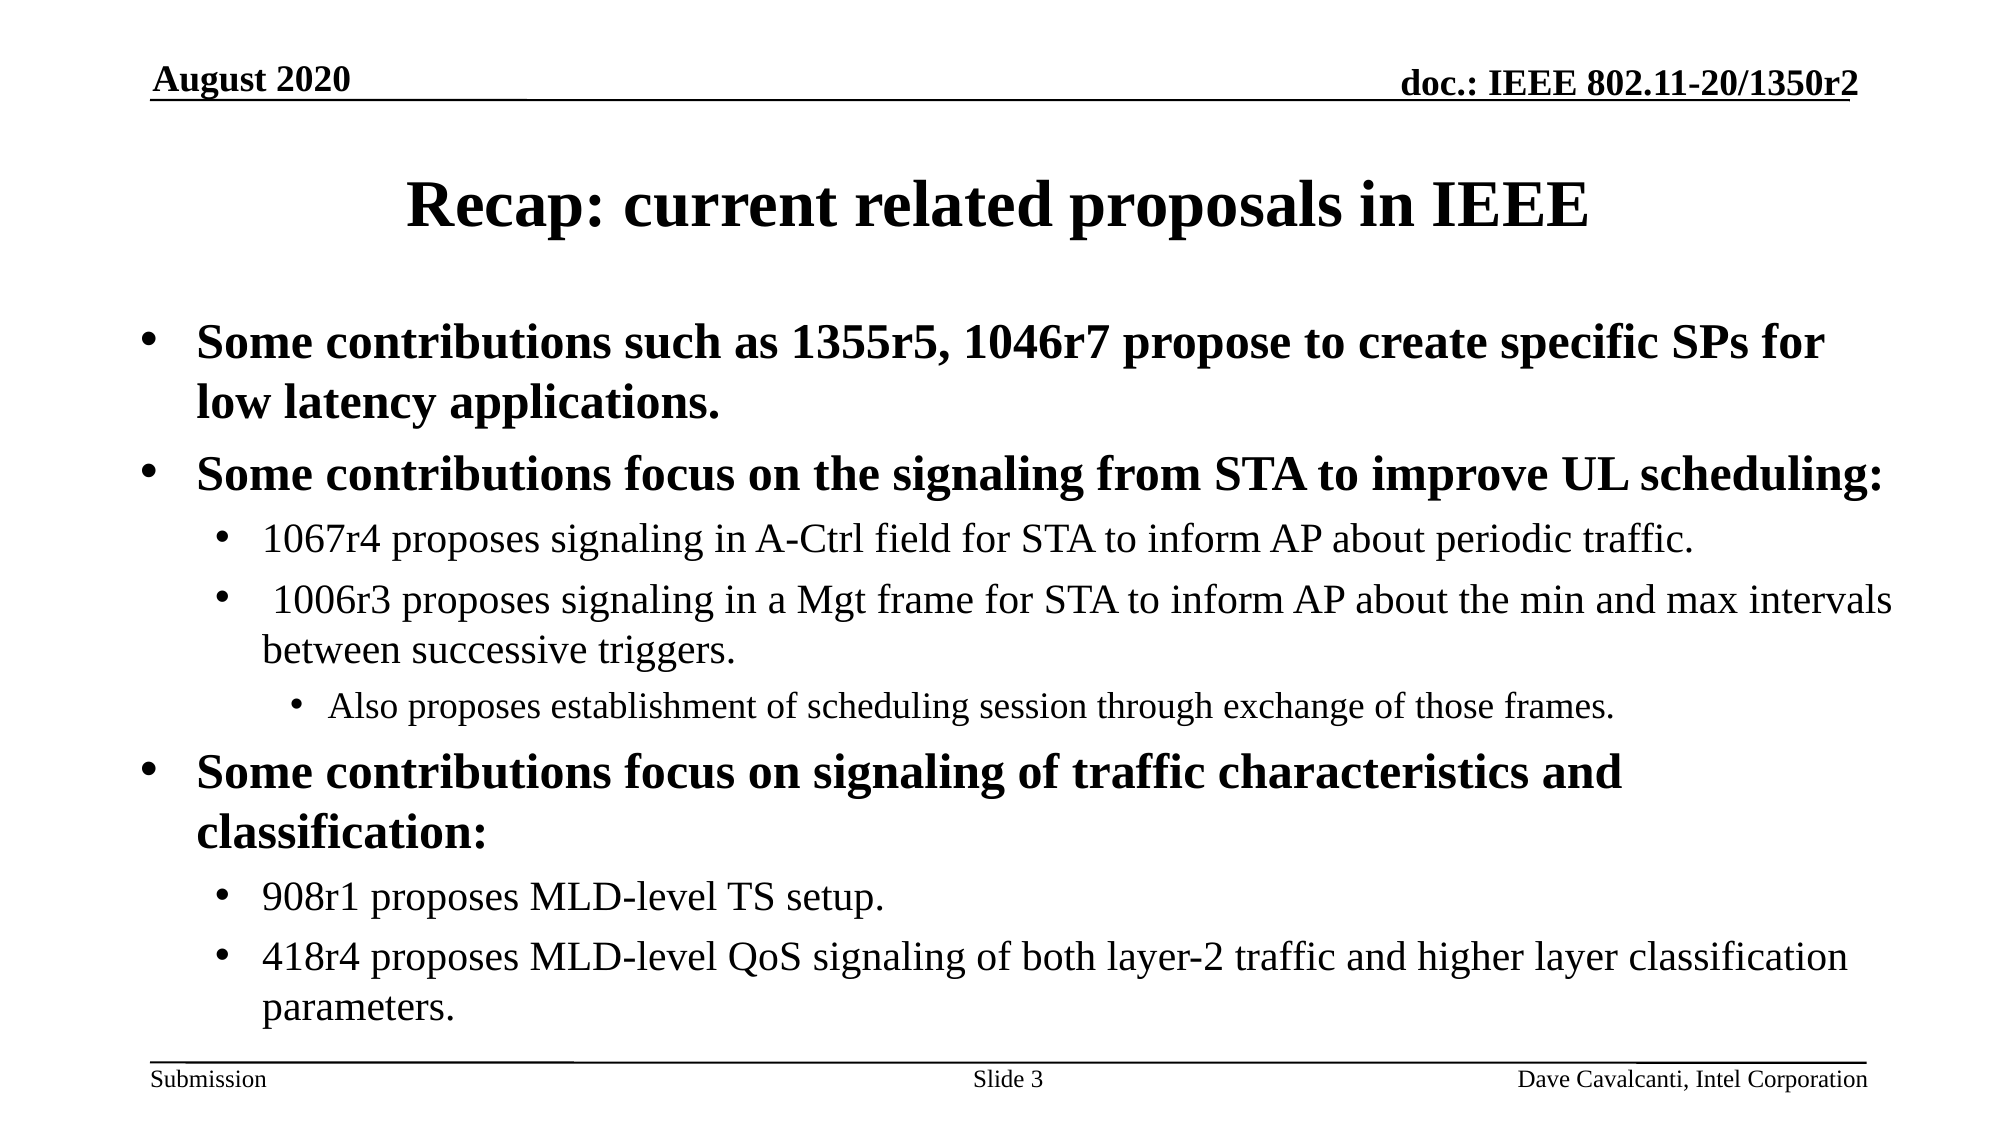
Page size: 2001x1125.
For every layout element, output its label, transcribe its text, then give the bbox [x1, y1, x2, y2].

list Some contributions such as 1355r5, 1046r7 propose to create specific SPs for low latency applications. Some contributions focus on the signaling from STA to improve UL scheduling: 1067r4 proposes signaling in A-Ctrl field for STA to inform AP about periodic traffic. 1006r3 proposes signaling in a Mgt frame for STA to inform AP about the min and max intervals between successive triggers. Also proposes establishment of scheduling session through exchange of those frames. Some contributions focus on signaling of traffic characteristics and classification: 908r1 proposes MLD-level TS setup. 418r4 proposes MLD-level QoS signaling of both layer-2 traffic and higher layer classification parameters. [124, 300, 1926, 976]
title Recap: current related proposals in IEEE [149, 112, 1850, 288]
footer Dave Cavalcanti, Intel Corporation [1171, 1061, 1869, 1093]
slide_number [152, 54, 563, 100]
slide_number Slide 3 [950, 1061, 1067, 1123]
